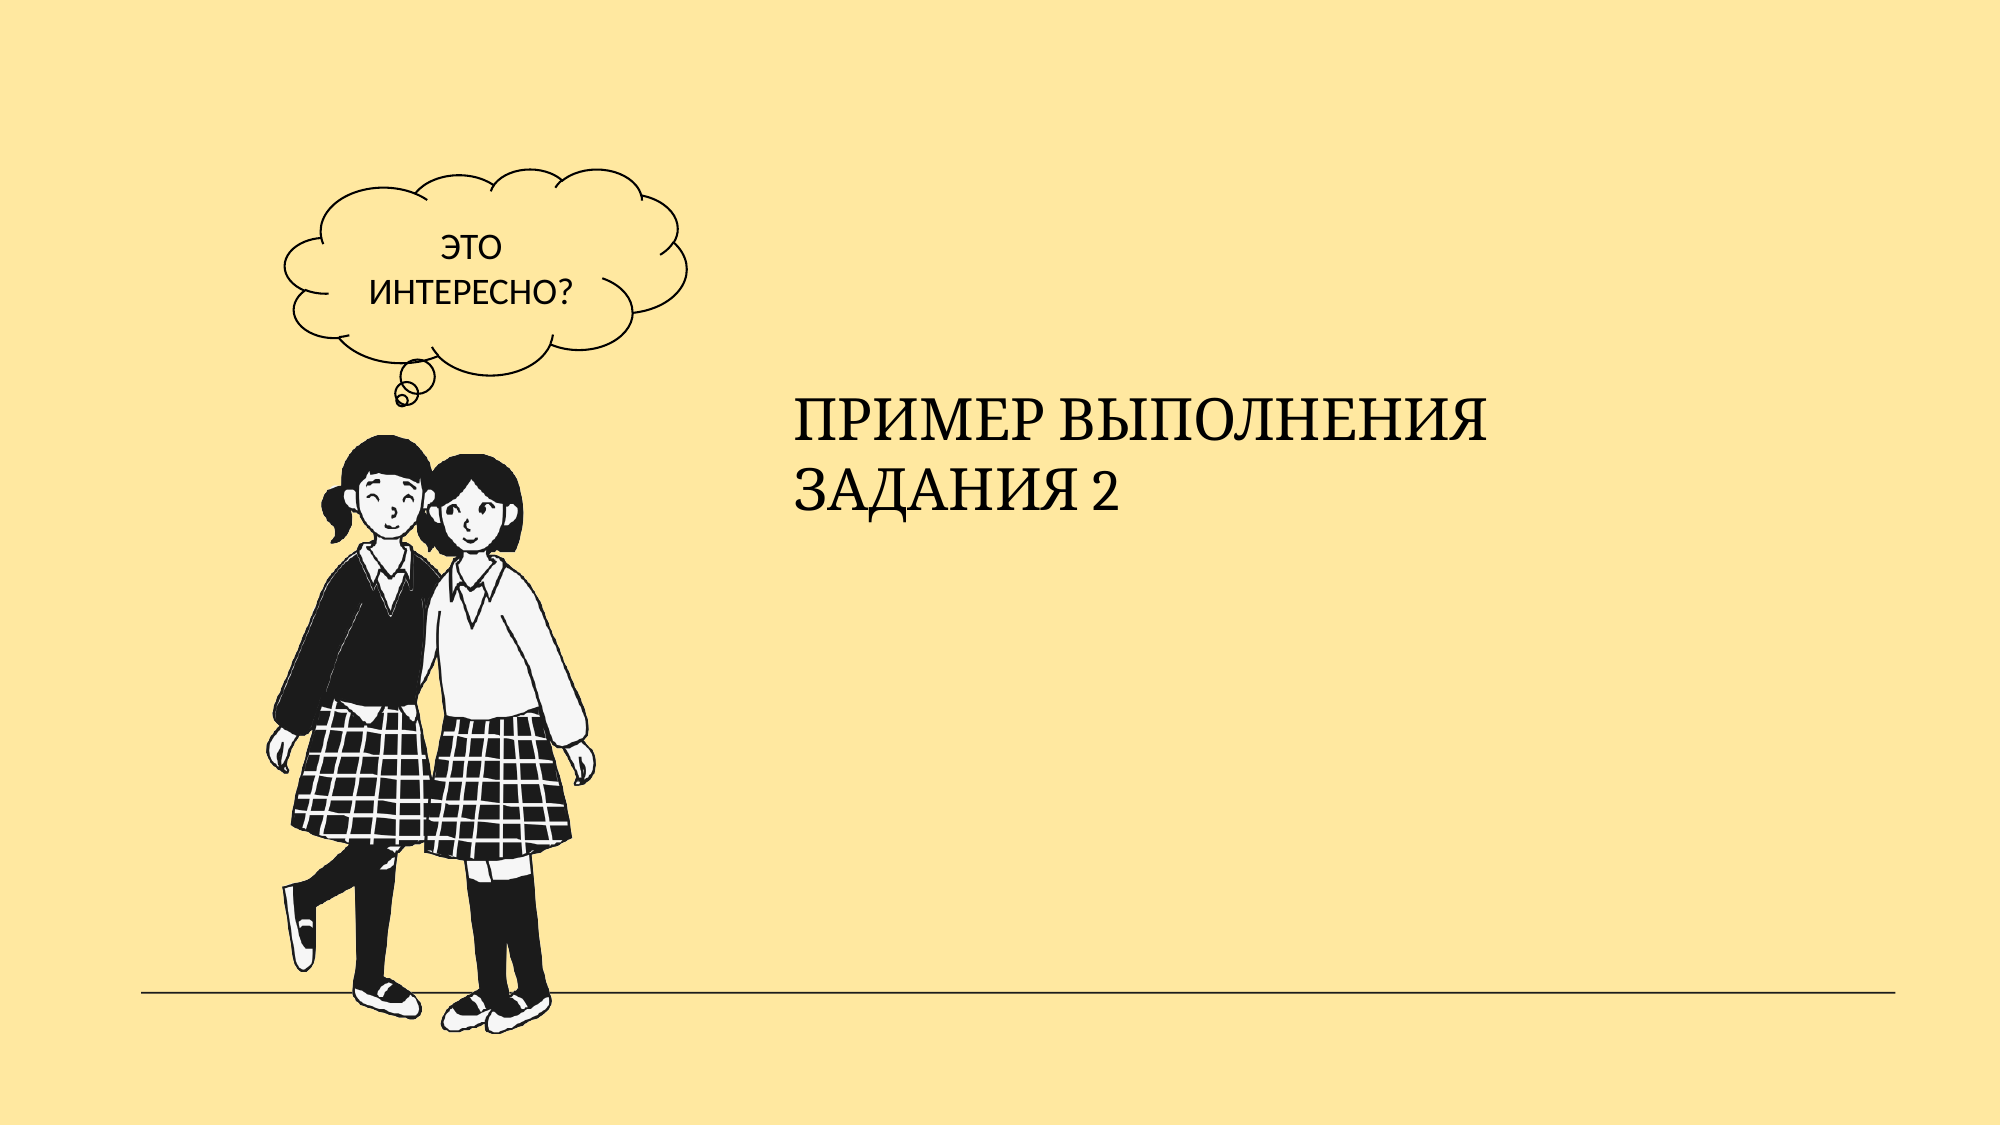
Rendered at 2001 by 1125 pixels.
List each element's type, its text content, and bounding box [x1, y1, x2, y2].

text_box ЭТО ИНТЕРЕСНО? [283, 168, 688, 408]
text_box ПРИМЕР ВЫПОЛНЕНИЯ ЗАДАНИЯ 2 [778, 374, 1589, 435]
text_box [141, 435, 1896, 1034]
